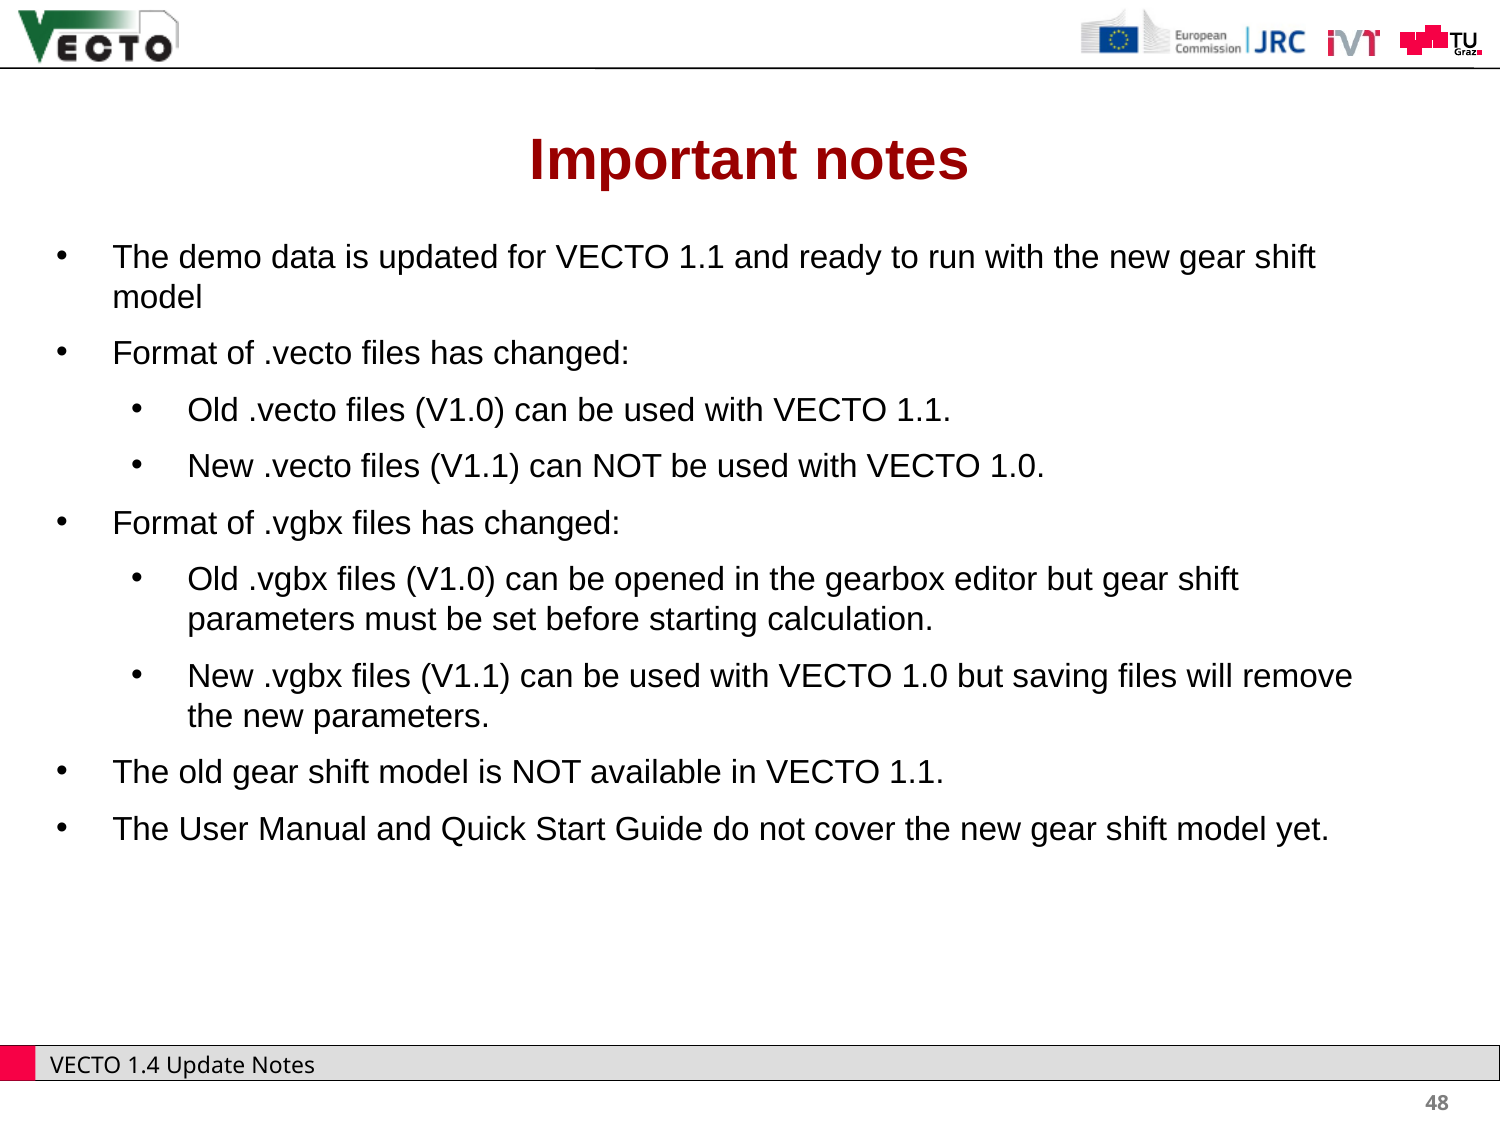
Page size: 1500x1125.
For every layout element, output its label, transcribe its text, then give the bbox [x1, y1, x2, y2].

text_box The demo data is updated for VECTO 1.1 and ready to run with the new gear shift model Format of .vecto files has changed: Old .vecto files (V1.0) can be used with VECTO 1.1. New .vecto files (V1.1) can NOT be used with VECTO 1.0. Format of .vgbx files has changed: Old .vgbx files (V1.0) can be opened in the gearbox editor but gear shift parameters must be set before starting calculation. New .vgbx files (V1.1) can be used with VECTO 1.0 but saving files will remove the new parameters. The old gear shift model is NOT available in VECTO 1.1. The User Manual and Quick Start Guide do not cover the new gear shift model yet. [41, 227, 1412, 855]
title Important notes [0, 127, 1500, 185]
picture [1080, 7, 1306, 54]
picture [1328, 30, 1380, 56]
picture [17, 9, 179, 65]
